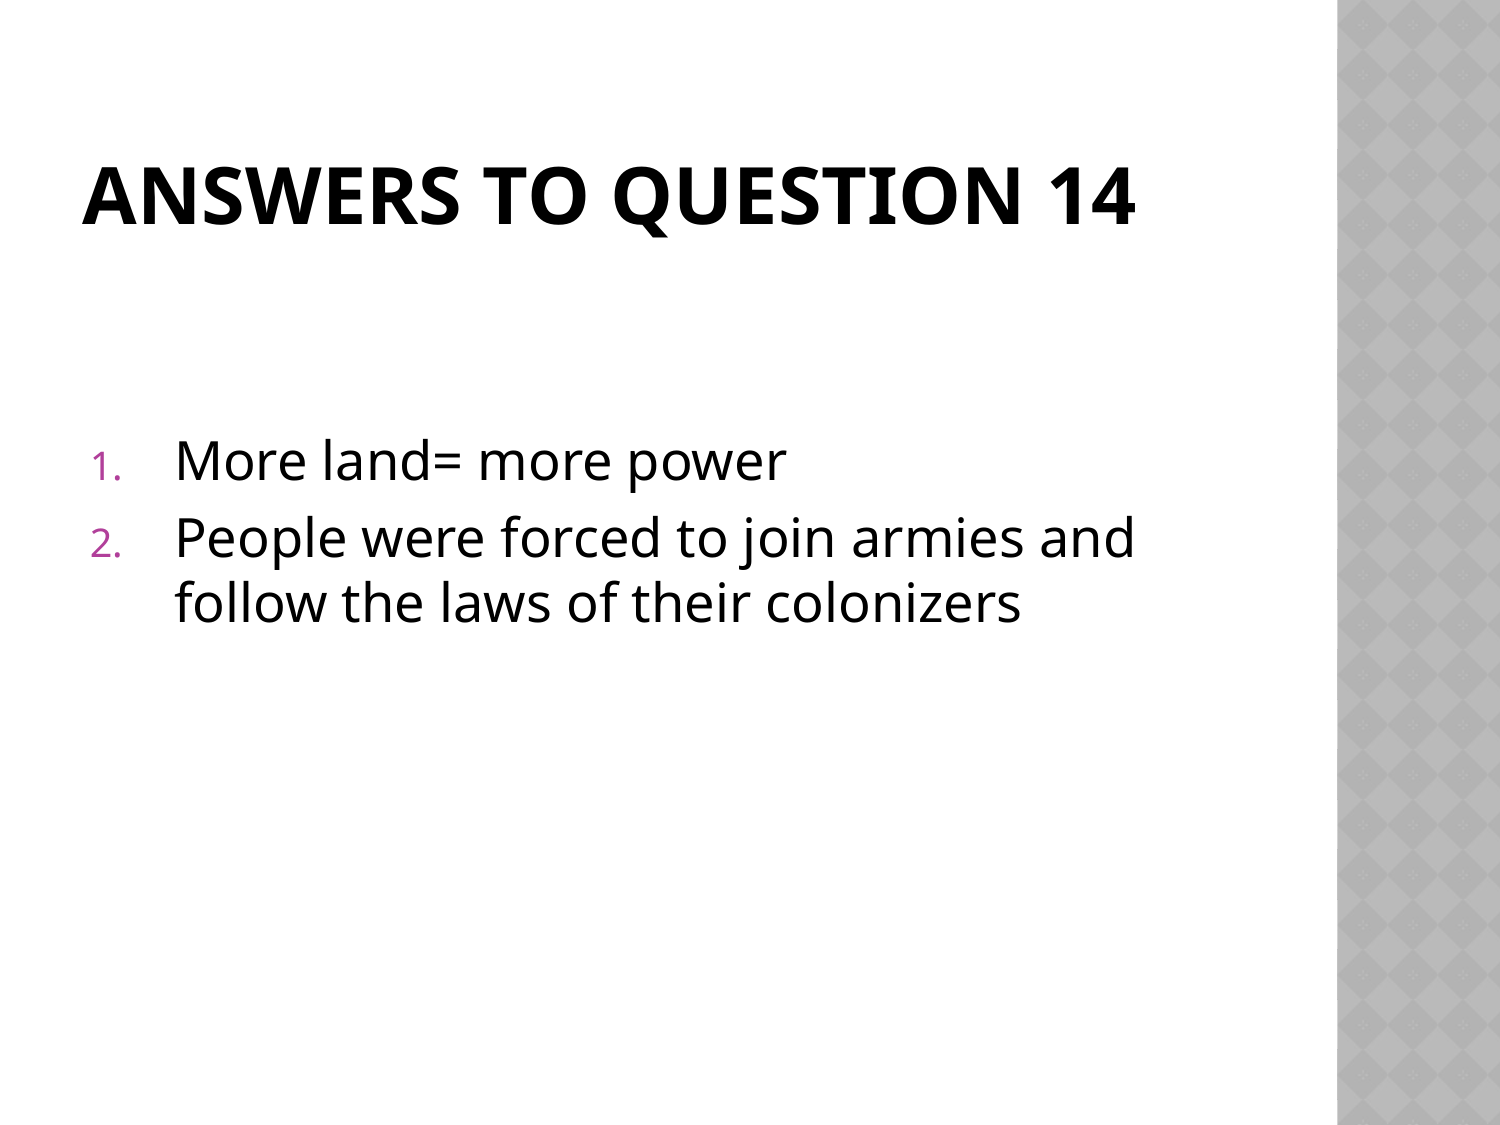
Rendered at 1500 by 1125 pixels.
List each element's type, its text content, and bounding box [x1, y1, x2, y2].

title Answers to Question 14 [75, 52, 1263, 240]
list More land= more power People were forced to join armies and follow the laws of their colonizers [75, 264, 1263, 1059]
